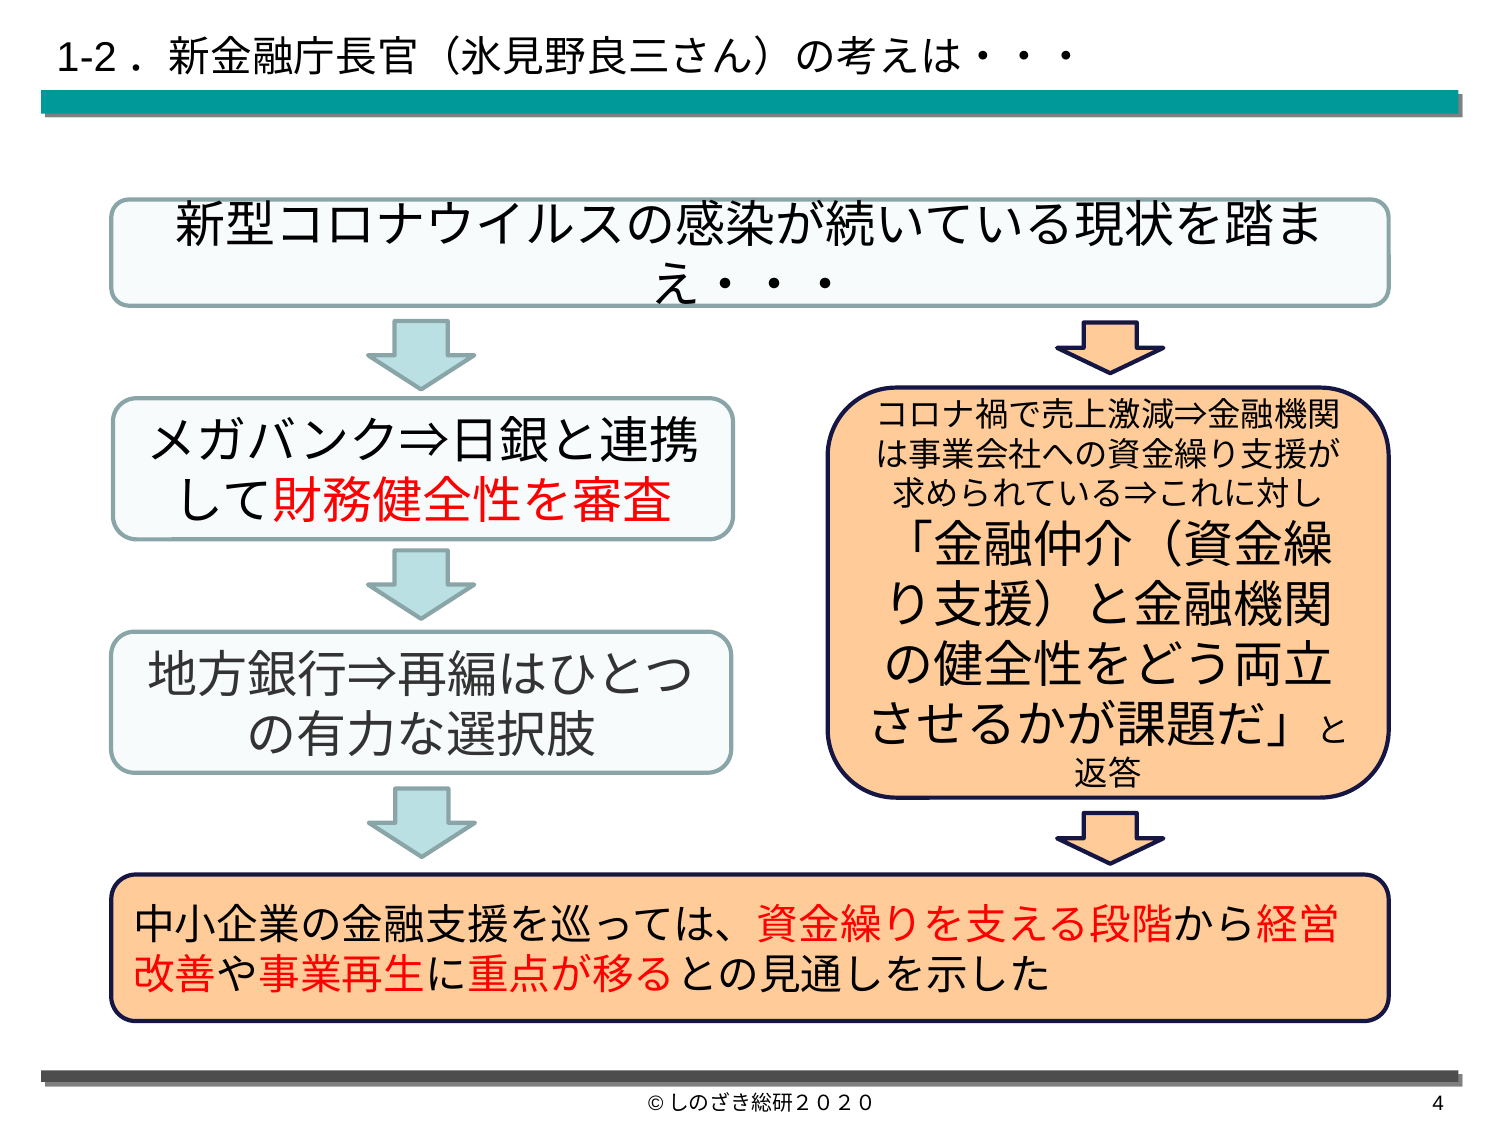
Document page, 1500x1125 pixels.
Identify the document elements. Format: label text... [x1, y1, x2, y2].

text_box 中小企業の金融支援を巡っては、資金繰りを支える段階から経営改善や事業再生に重点が移るとの見通しを示した [109, 872, 1391, 1024]
text_box [366, 786, 477, 859]
text_box [1055, 810, 1166, 866]
title 1-2．新金融庁長官（氷見野良三さん）の考えは・・・ [41, 19, 1459, 91]
slide_number 3 [1108, 1082, 1459, 1125]
footer ©しのざき総研２０２０ [524, 1082, 1000, 1125]
text_box メガバンク⇒日銀と連携して財務健全性を審査 [110, 396, 736, 542]
text_box 地方銀行⇒再編はひとつの有力な選択肢 [108, 629, 734, 775]
text_box [365, 318, 477, 392]
text_box コロナ禍で売上激減⇒金融機関は事業会社への資金繰り支援が求められている⇒これに対し「金融仲介（資金繰り支援）と金融機関の健全性をどう両立させるかが課題だ」と返答 [825, 385, 1391, 800]
text_box [1055, 320, 1166, 376]
text_box [365, 548, 477, 621]
text_box 新型コロナウイルスの感染が続いている現状を踏まえ・・・ [109, 197, 1391, 308]
